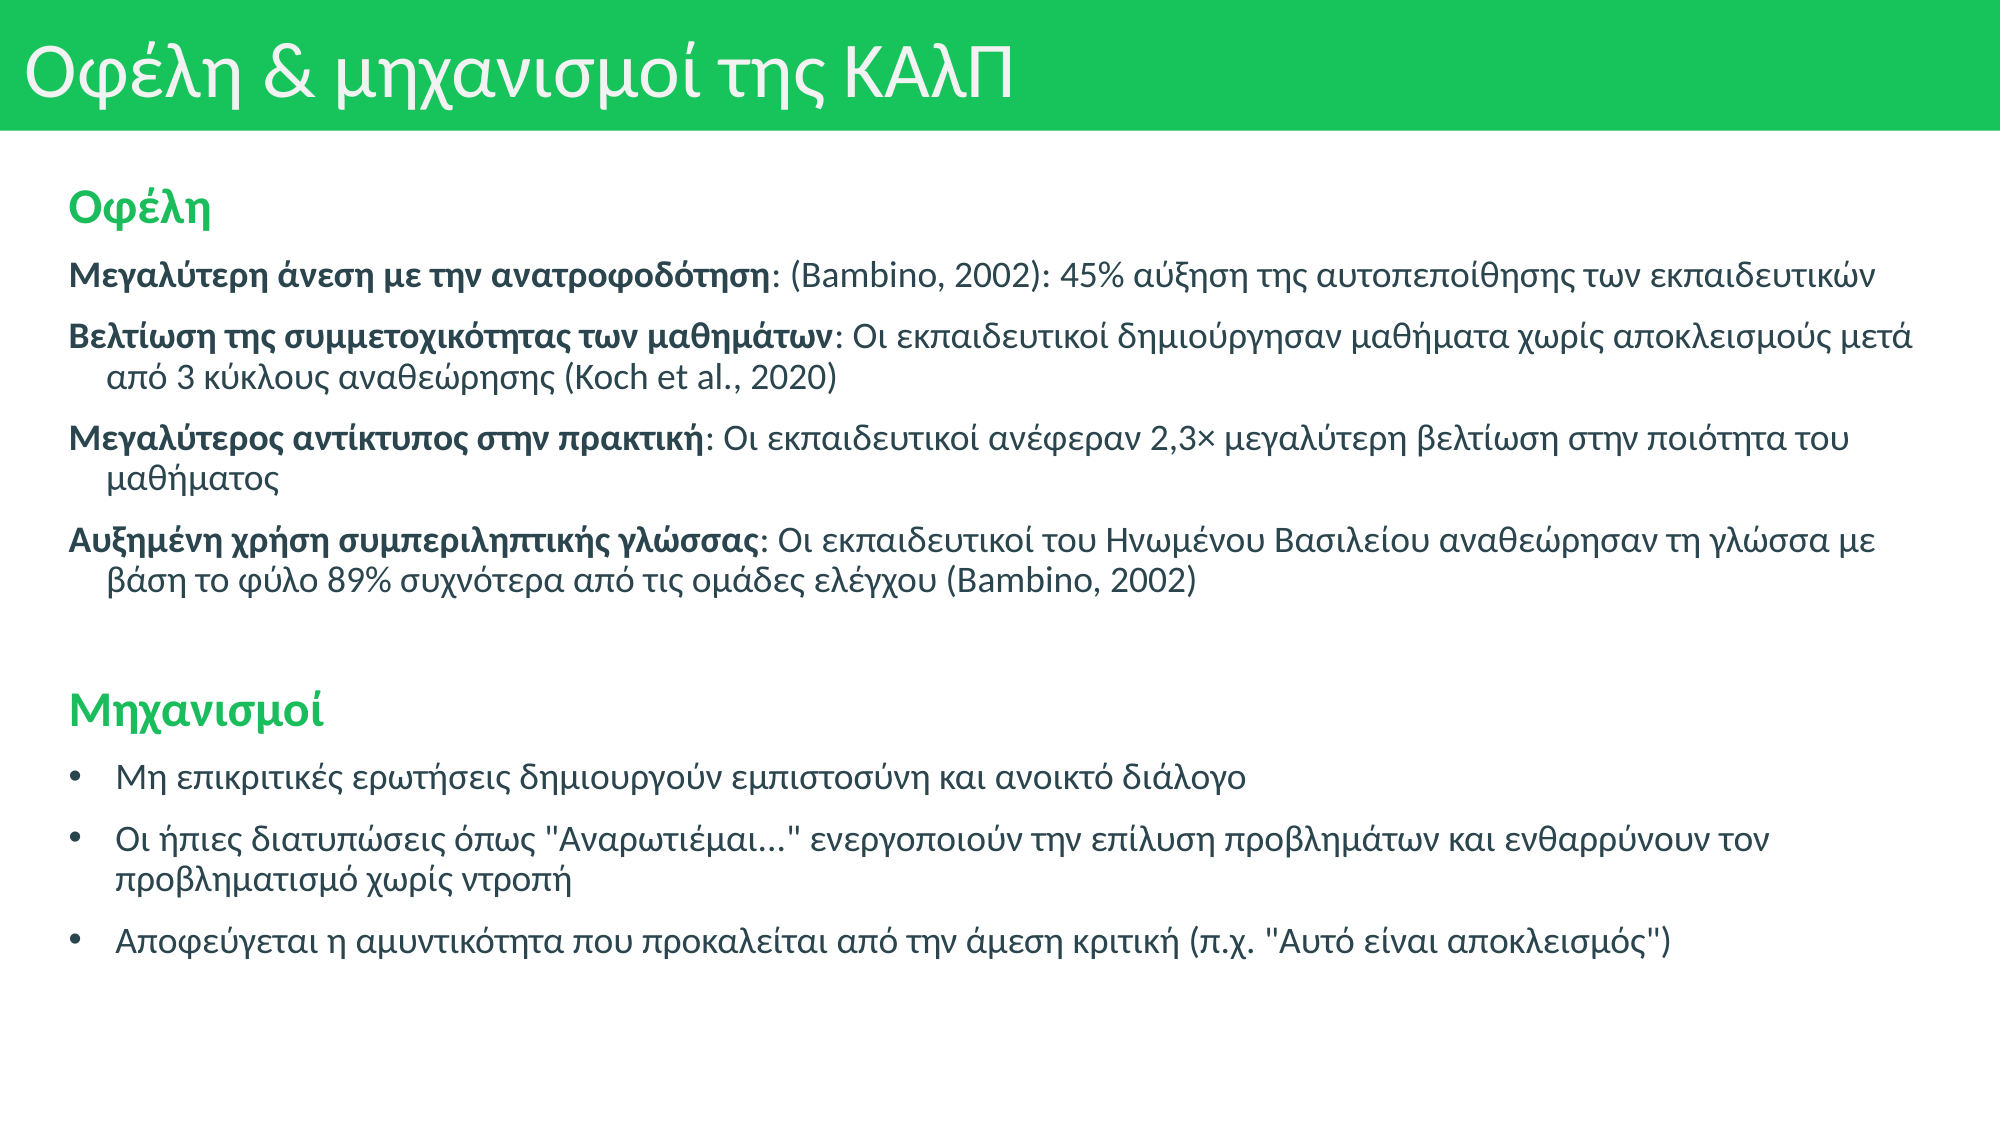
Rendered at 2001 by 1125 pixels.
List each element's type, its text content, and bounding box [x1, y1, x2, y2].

title Οφέλη & μηχανισμοί της ΚΑλΠ [16, 13, 1976, 131]
list Οφέλη Μεγαλύτερη άνεση με την ανατροφοδότηση: (Bambino, 2002): 45% αύξηση της αυτοπεποίθησης των εκπαιδευτικών Βελτίωση της συμμετοχικότητας των μαθημάτων: Οι εκπαιδευτικοί δημιούργησαν μαθήματα χωρίς αποκλεισμούς μετά από 3 κύκλους αναθεώρησης (Koch et al., 2020) Μεγαλύτερος αντίκτυπος στην πρακτική: Οι εκπαιδευτικοί ανέφεραν 2,3× μεγαλύτερη βελτίωση στην ποιότητα του μαθήματος Αυξημένη χρήση συμπεριληπτικής γλώσσας: Οι εκπαιδευτικοί του Ηνωμένου Βασιλείου αναθεώρησαν τη γλώσσα με βάση το φύλο 89% συχνότερα από τις ομάδες ελέγχου (Bambino, 2002) Μηχανισμοί Μη επικριτικές ερωτήσεις δημιουργούν εμπιστοσύνη και ανοικτό διάλογο Οι ήπιες διατυπώσεις όπως "Αναρωτιέμαι..." ενεργοποιούν την επίλυση προβλημάτων και ενθαρρύνουν τον προβληματισμό χωρίς ντροπή Αποφεύγεται η αμυντικότητα που προκαλείται από την άμεση κριτική (π.χ. "Αυτό είναι αποκλεισμός") [16, 172, 1976, 1041]
